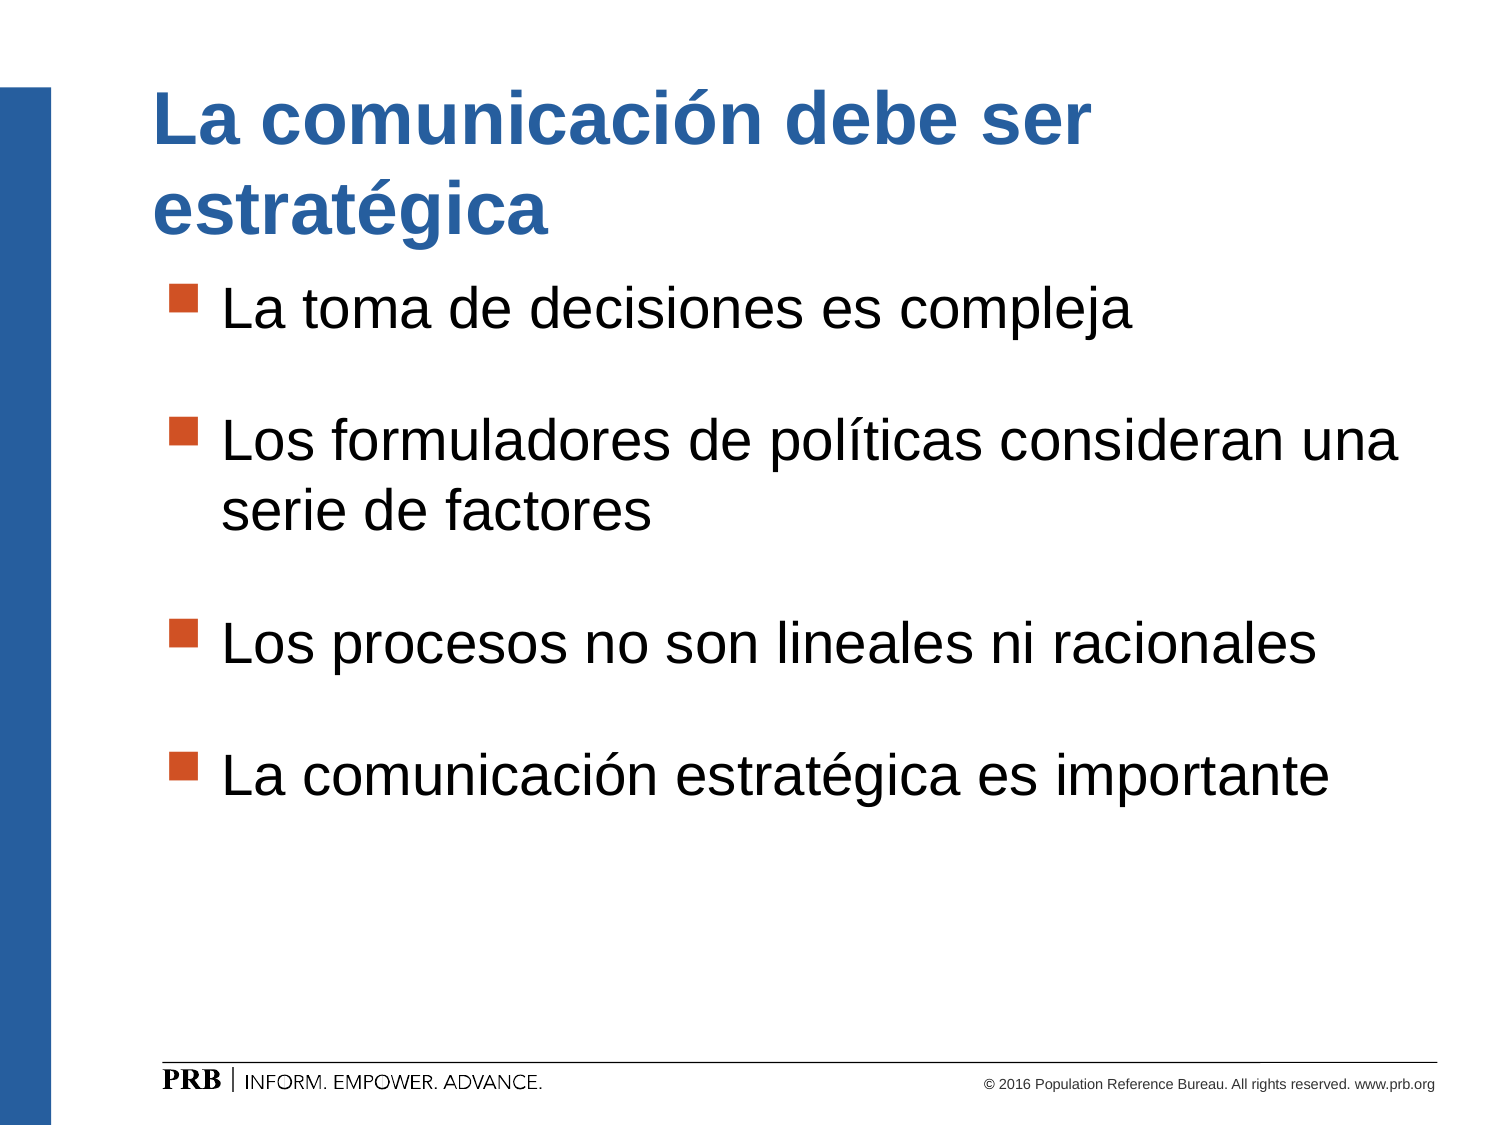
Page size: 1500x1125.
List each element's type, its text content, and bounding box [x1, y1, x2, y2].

title La comunicación debe ser estratégica [137, 62, 1407, 163]
list La toma de decisiones es compleja Los formuladores de políticas consideran una serie de factores Los procesos no son lineales ni racionales La comunicación estratégica es importante [150, 262, 1418, 1025]
